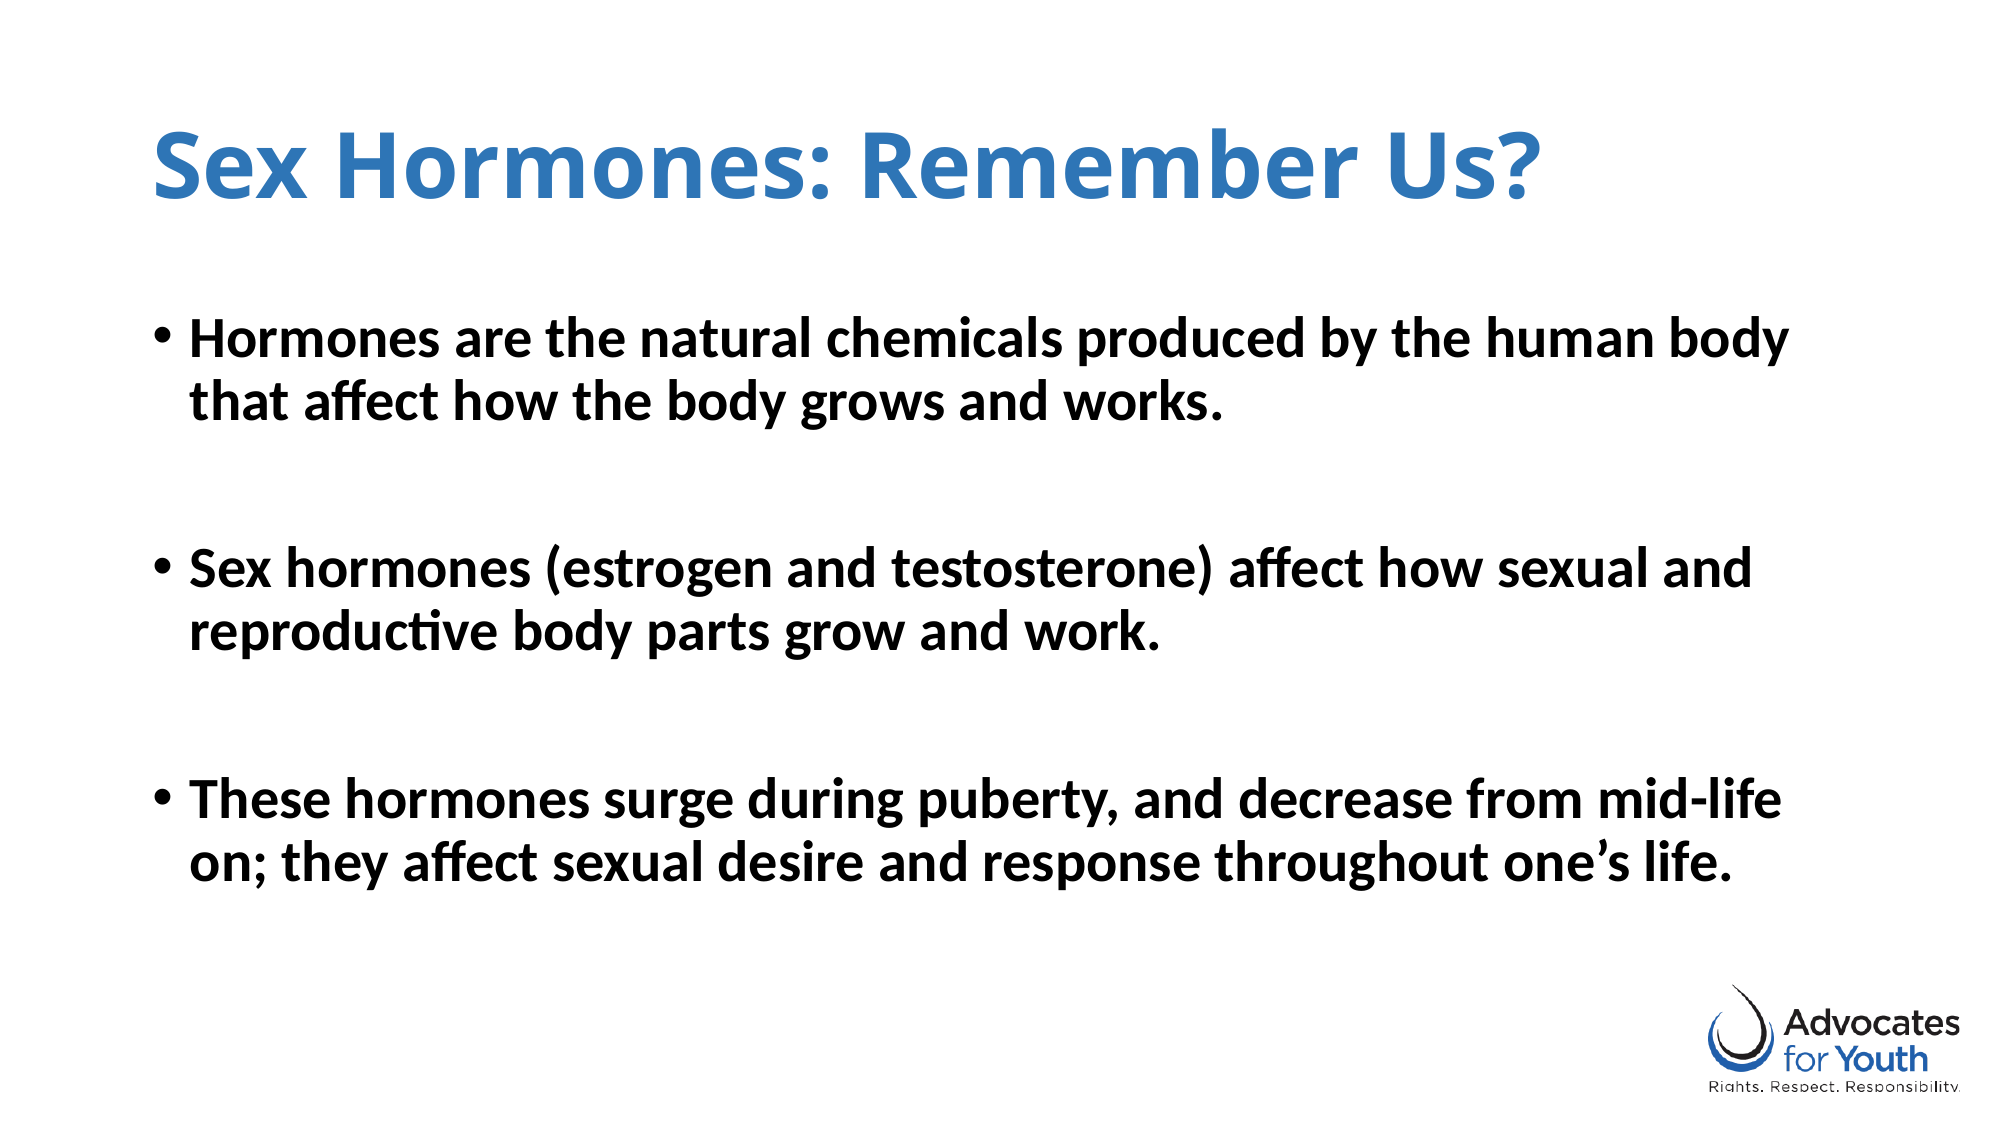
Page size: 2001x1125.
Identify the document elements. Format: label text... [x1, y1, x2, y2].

list Hormones are the natural chemicals produced by the human body that affect how the body grows and works. Sex hormones (estrogen and testosterone) affect how sexual and reproductive body parts grow and work. These hormones surge during puberty, and decrease from mid-life on; they affect sexual desire and response throughout one’s life. [137, 299, 1863, 1014]
picture [1708, 984, 1960, 1092]
title Sex Hormones: Remember Us? [137, 59, 1863, 278]
